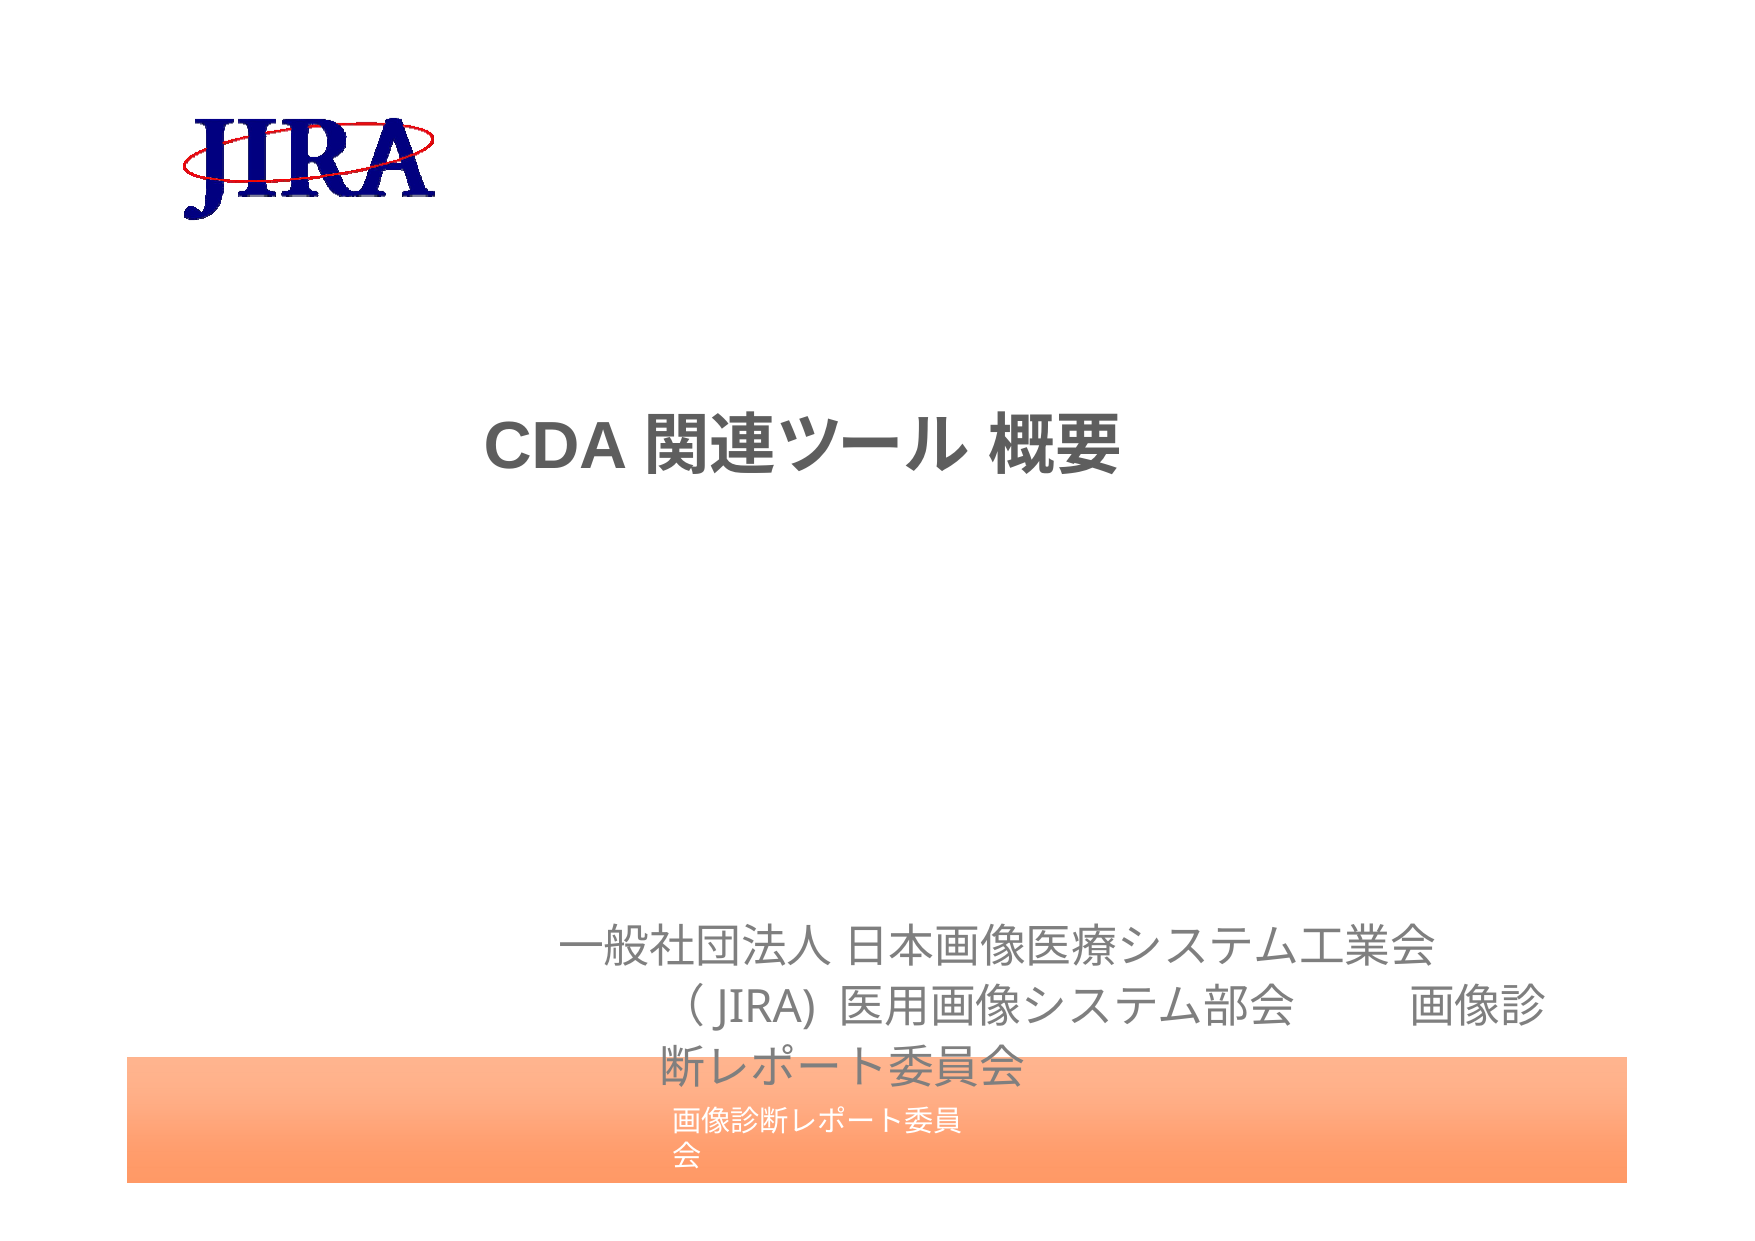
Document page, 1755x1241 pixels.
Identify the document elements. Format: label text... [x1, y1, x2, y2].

text_box 画像診断レポート委員会 [670, 1102, 969, 1173]
title CDA関連ツール 概要 [481, 402, 1273, 610]
text_box [180, 116, 437, 223]
text_box [127, 1057, 1627, 1183]
text_box ⼀般社団法⼈ ⽇本画像医療システム⼯業会 （JIRA) 医⽤画像システム部会 画像診断レポート委員会 [556, 910, 1593, 1093]
